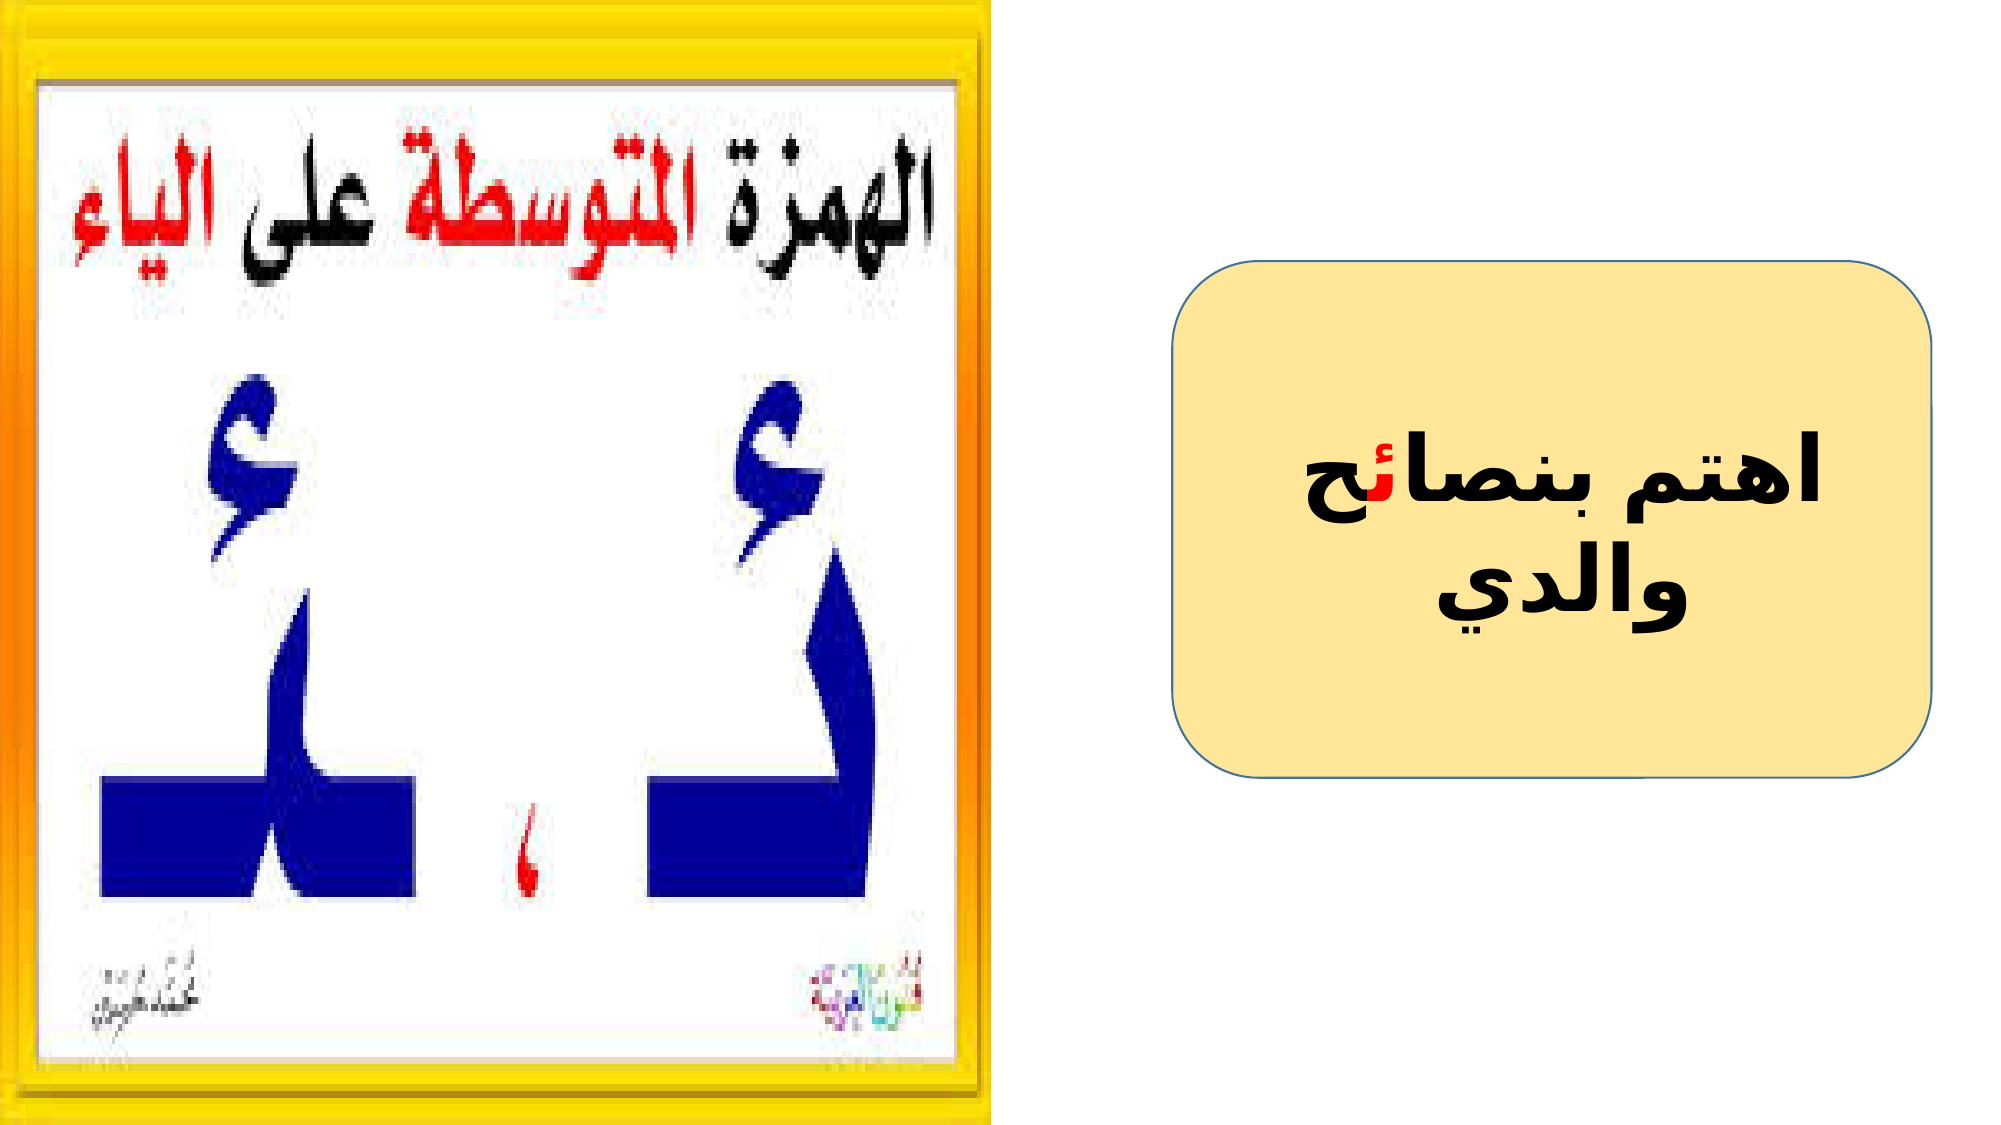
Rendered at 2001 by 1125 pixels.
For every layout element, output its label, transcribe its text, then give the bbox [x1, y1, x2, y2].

text_box اهتم بنصائح والدي [1171, 260, 1933, 779]
picture [0, 0, 991, 1125]
